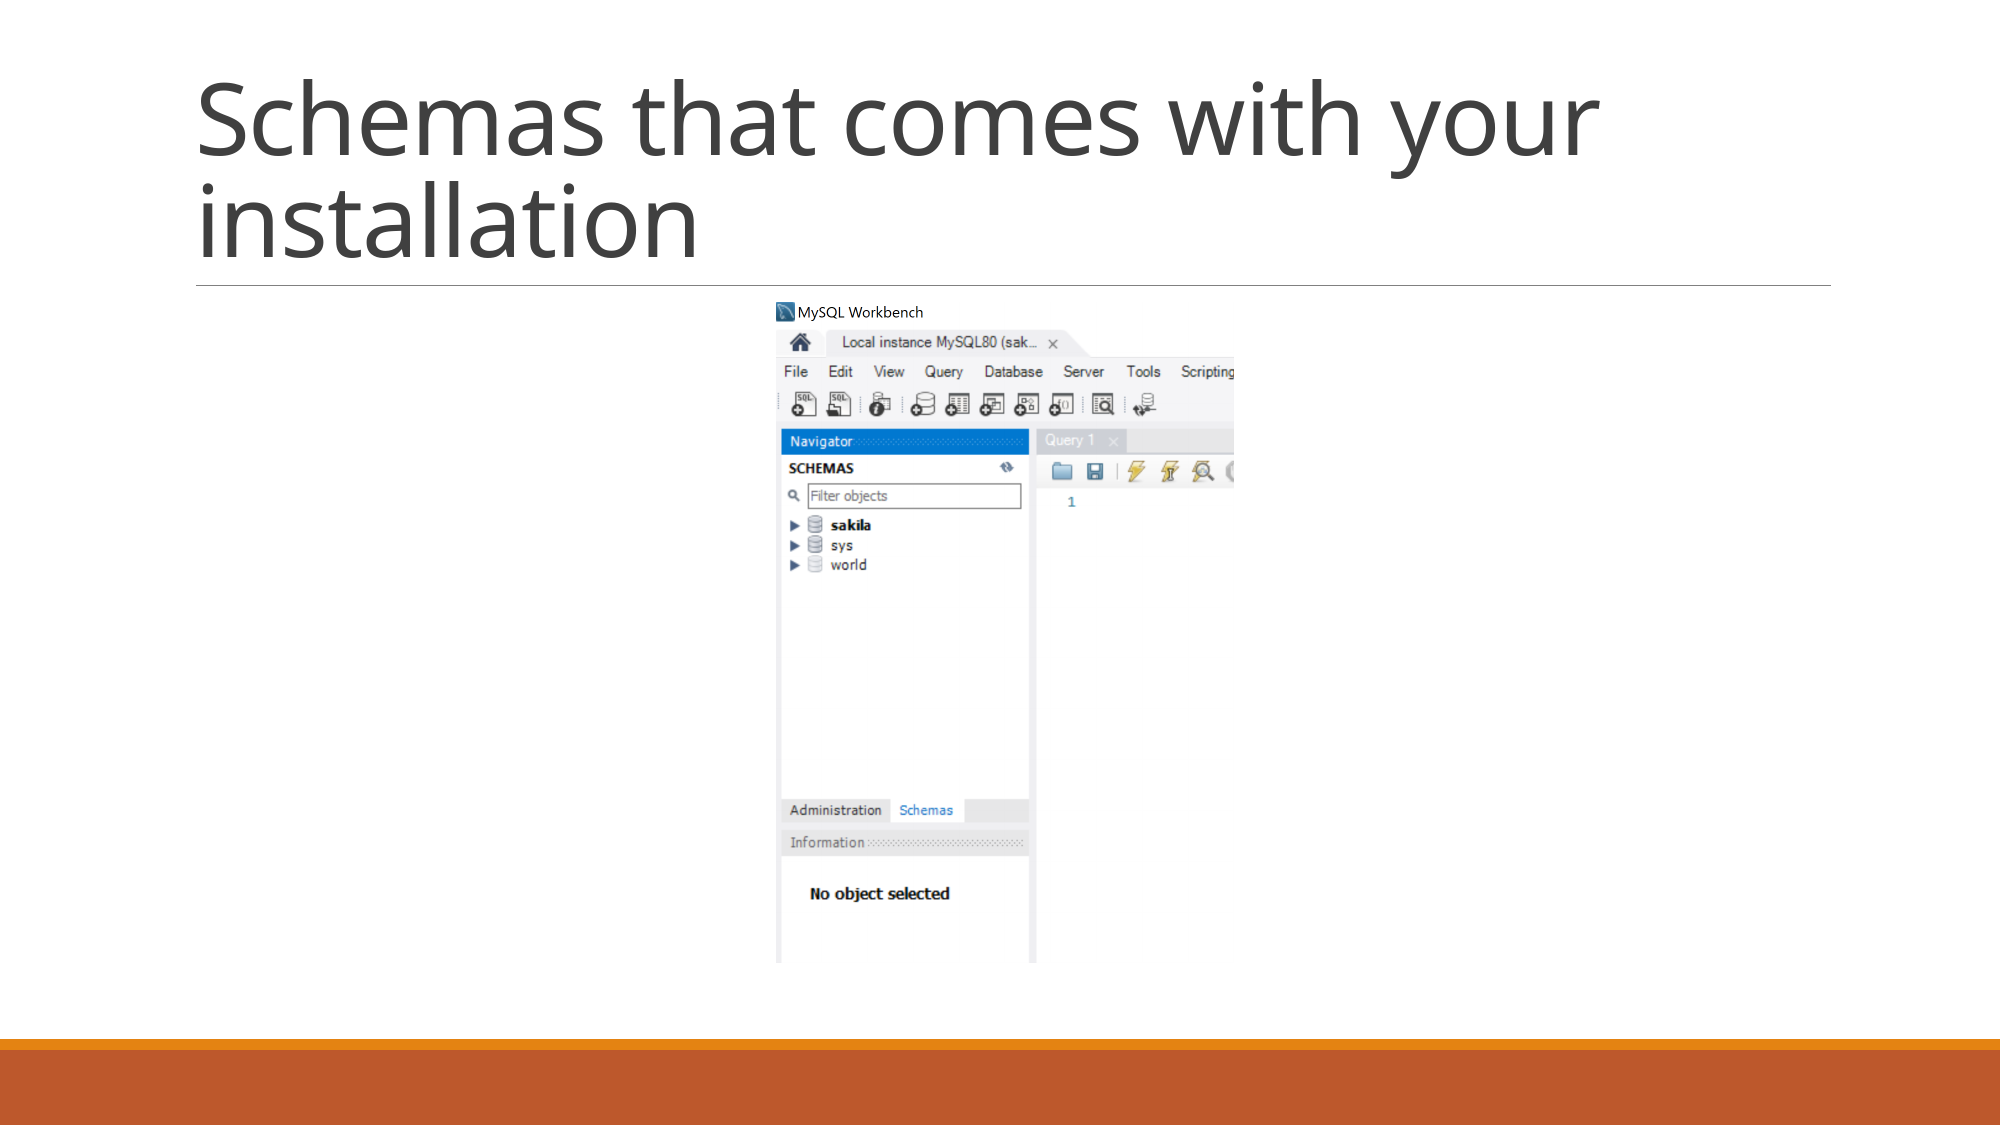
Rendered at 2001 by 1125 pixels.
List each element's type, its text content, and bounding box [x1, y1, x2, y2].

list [775, 302, 1235, 964]
title Schemas that comes with your installation [180, 47, 1830, 285]
